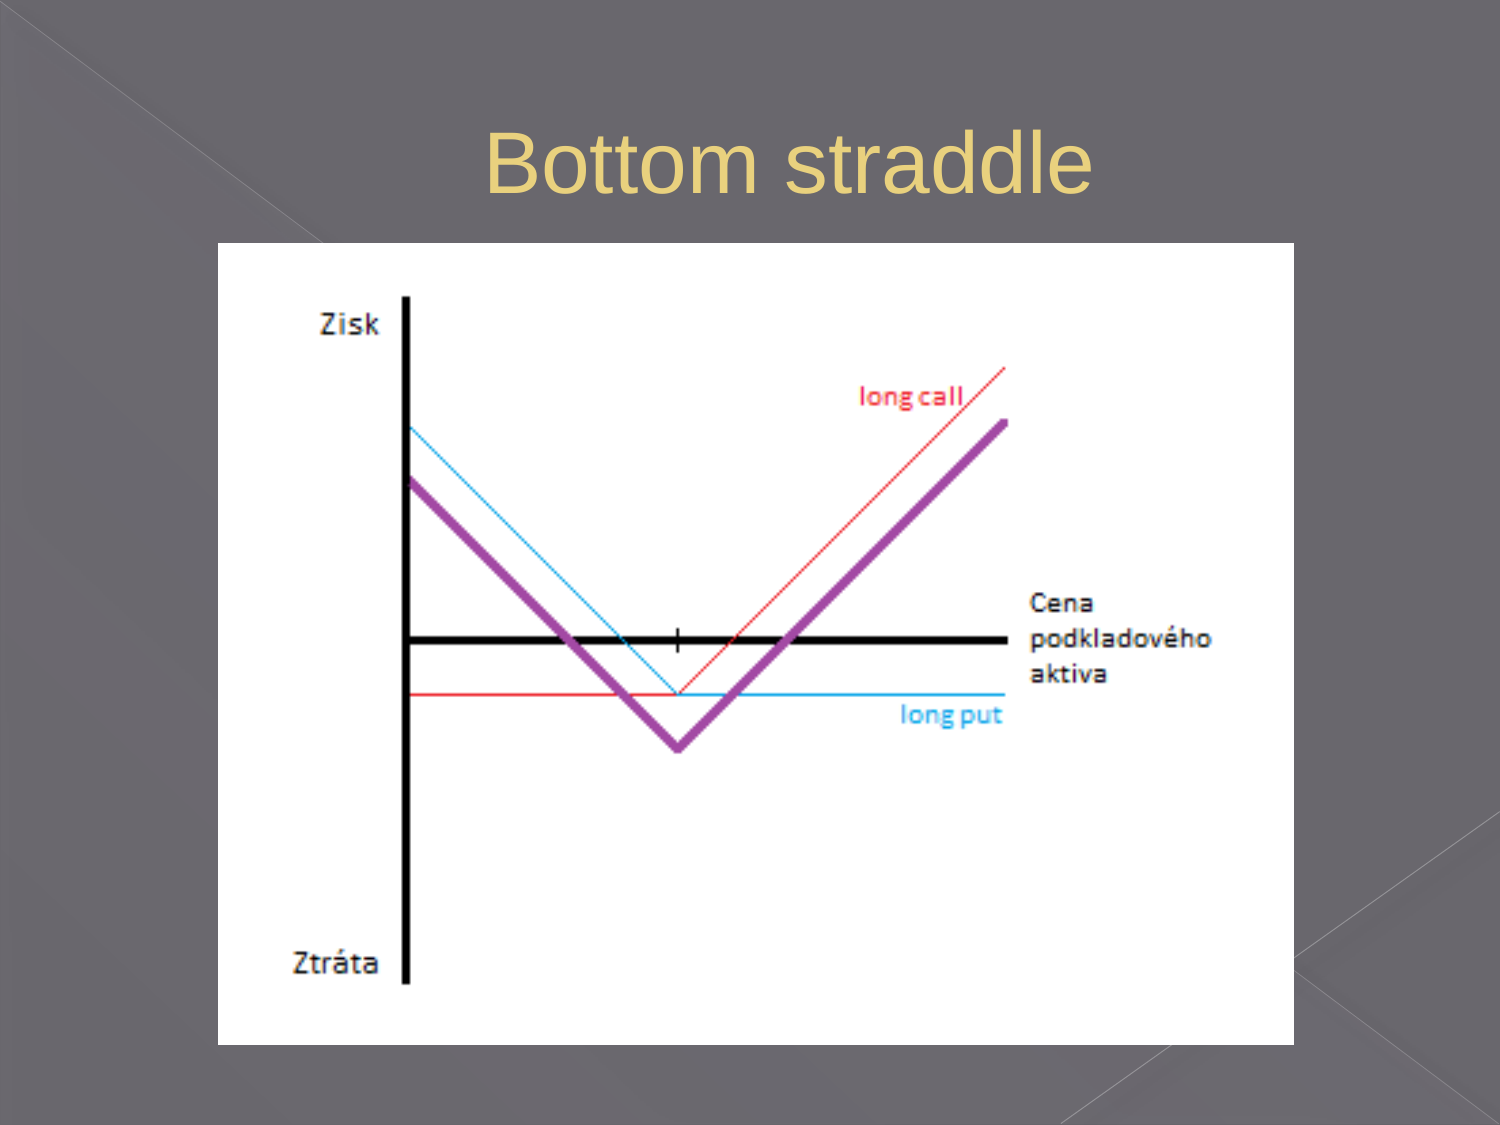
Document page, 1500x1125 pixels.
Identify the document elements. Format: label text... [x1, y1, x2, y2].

title Bottom straddle [75, 43, 1425, 274]
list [218, 243, 1294, 1045]
